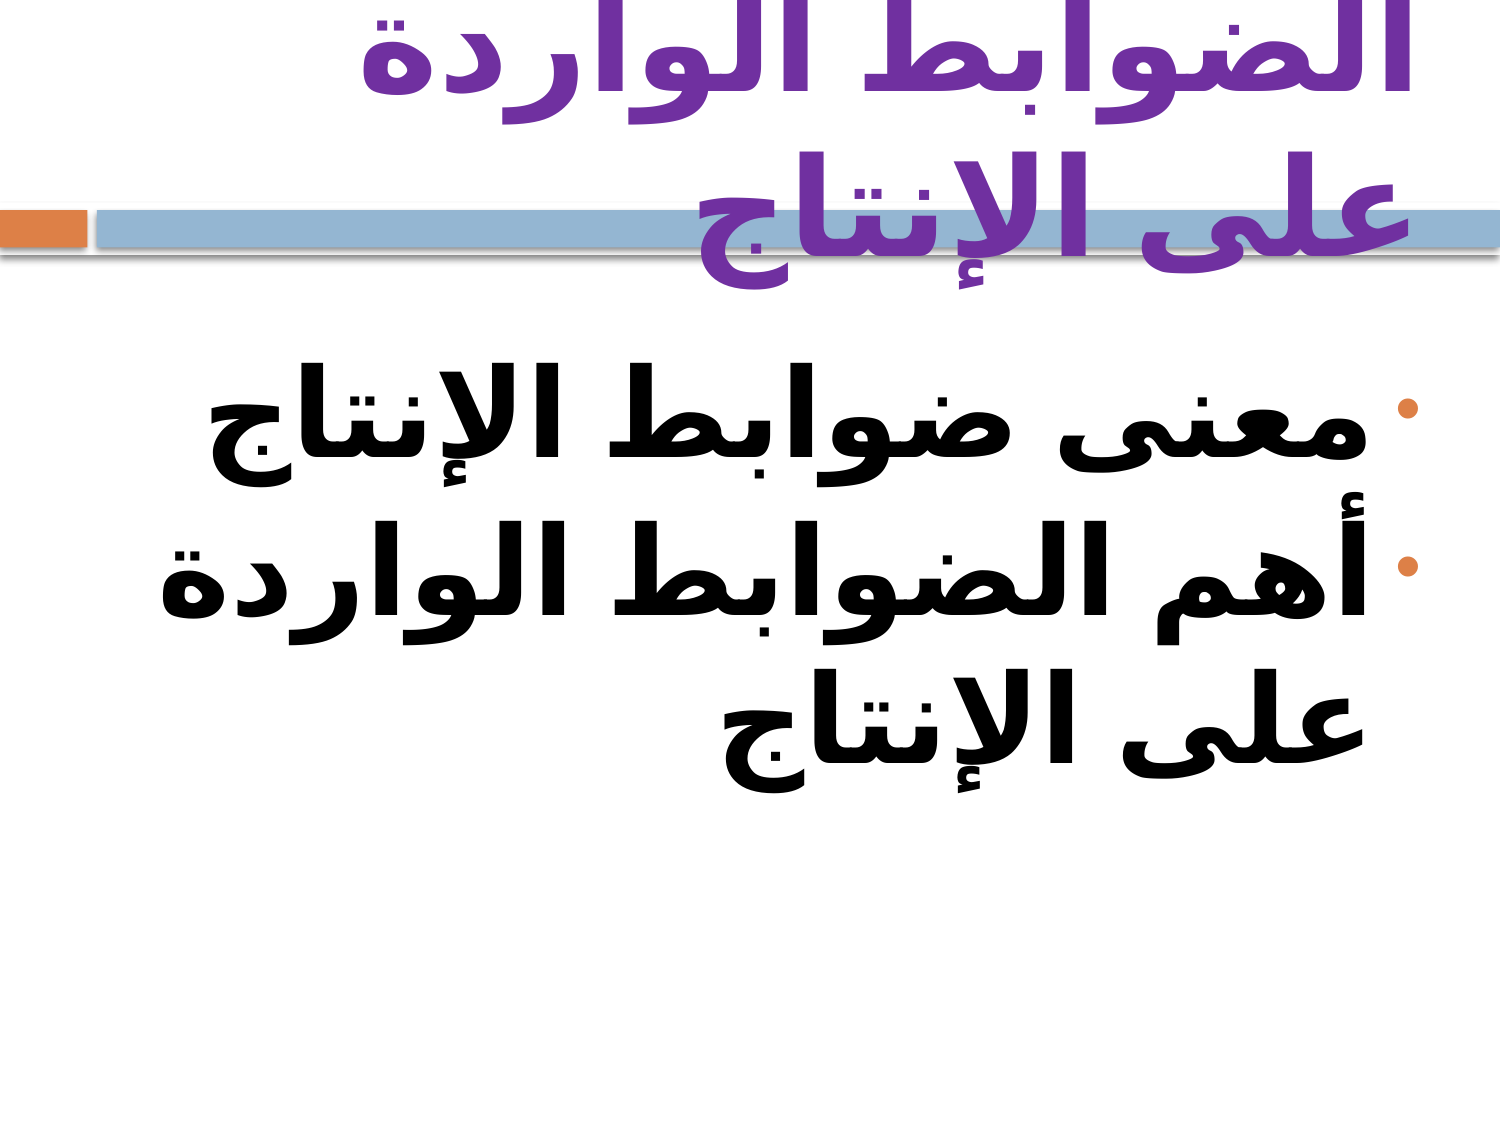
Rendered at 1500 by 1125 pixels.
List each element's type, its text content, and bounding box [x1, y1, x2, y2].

list معنى ضوابط الإنتاج أهم الضوابط الواردة على الإنتاج [88, 326, 1426, 988]
title الضوابط الواردة على الإنتاج [100, 37, 1438, 200]
